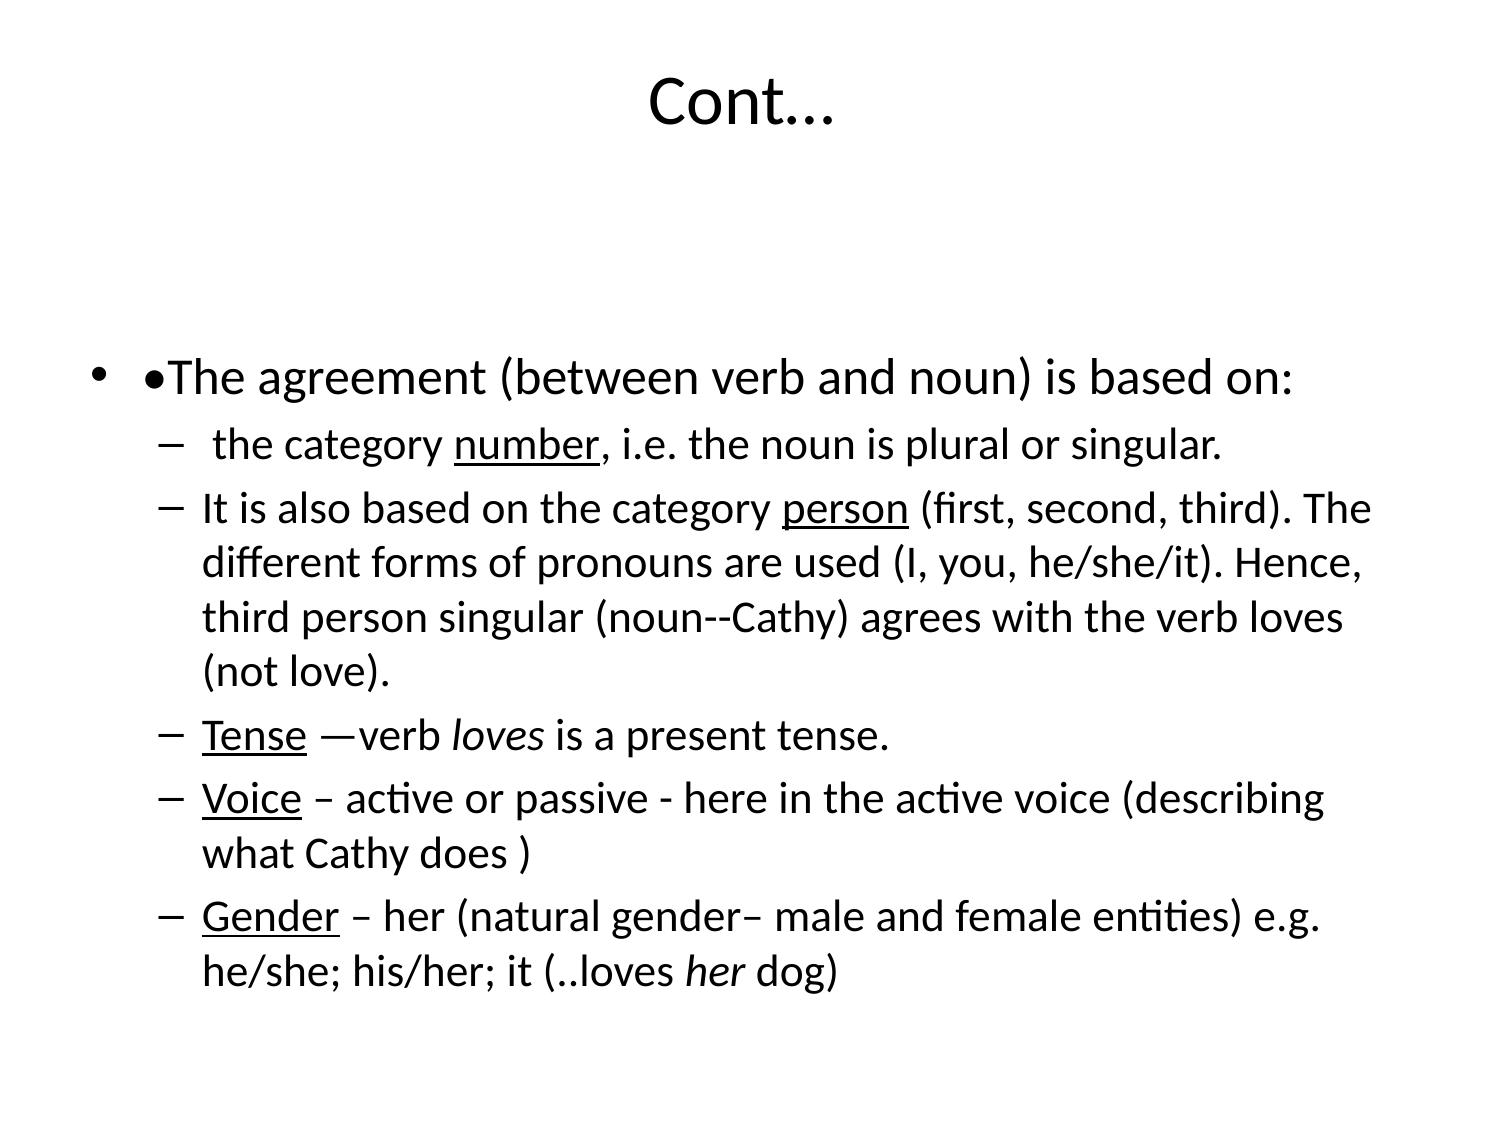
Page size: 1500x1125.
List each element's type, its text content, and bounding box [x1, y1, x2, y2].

list •The agreement (between verb and noun) is based on: the category number, i.e. the noun is plural or singular. It is also based on the category person (first, second, third). The different forms of pronouns are used (I, you, he/she/it). Hence, third person singular (noun--Cathy) agrees with the verb loves (not love). Tense —verb loves is a present tense. Voice – active or passive - here in the active voice (describing what Cathy does ) Gender – her (natural gender– male and female entities) e.g. he/she; his/her; it (..loves her dog) [75, 262, 1425, 1005]
title Cont… [75, 45, 1425, 233]
